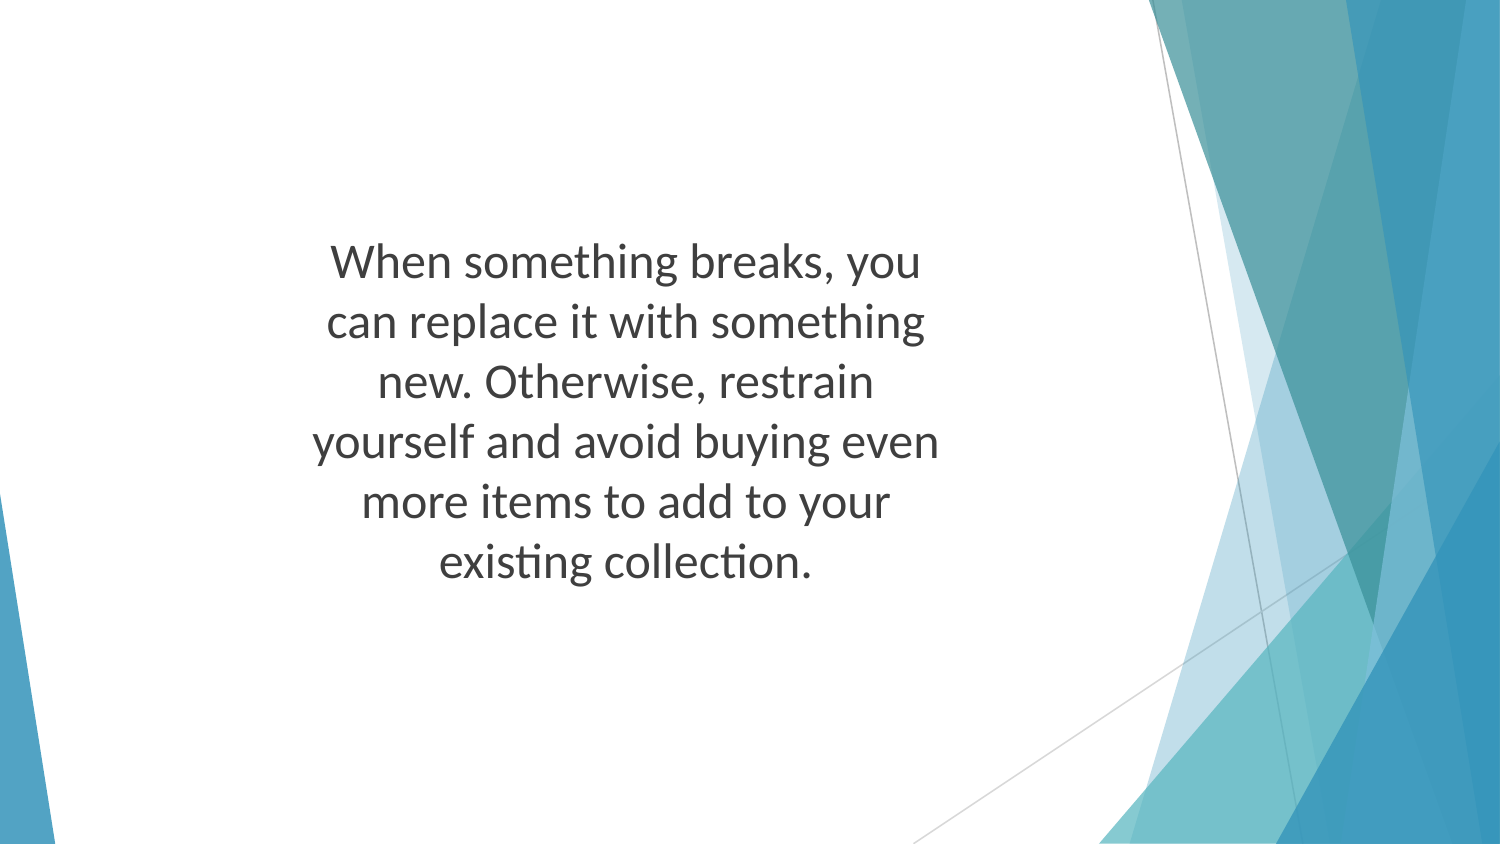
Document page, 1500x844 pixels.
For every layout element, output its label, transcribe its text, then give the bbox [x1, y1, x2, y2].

list When something breaks, you can replace it with something new. Otherwise, restrain yourself and avoid buying even more items to add to your existing collection. [289, 221, 963, 659]
